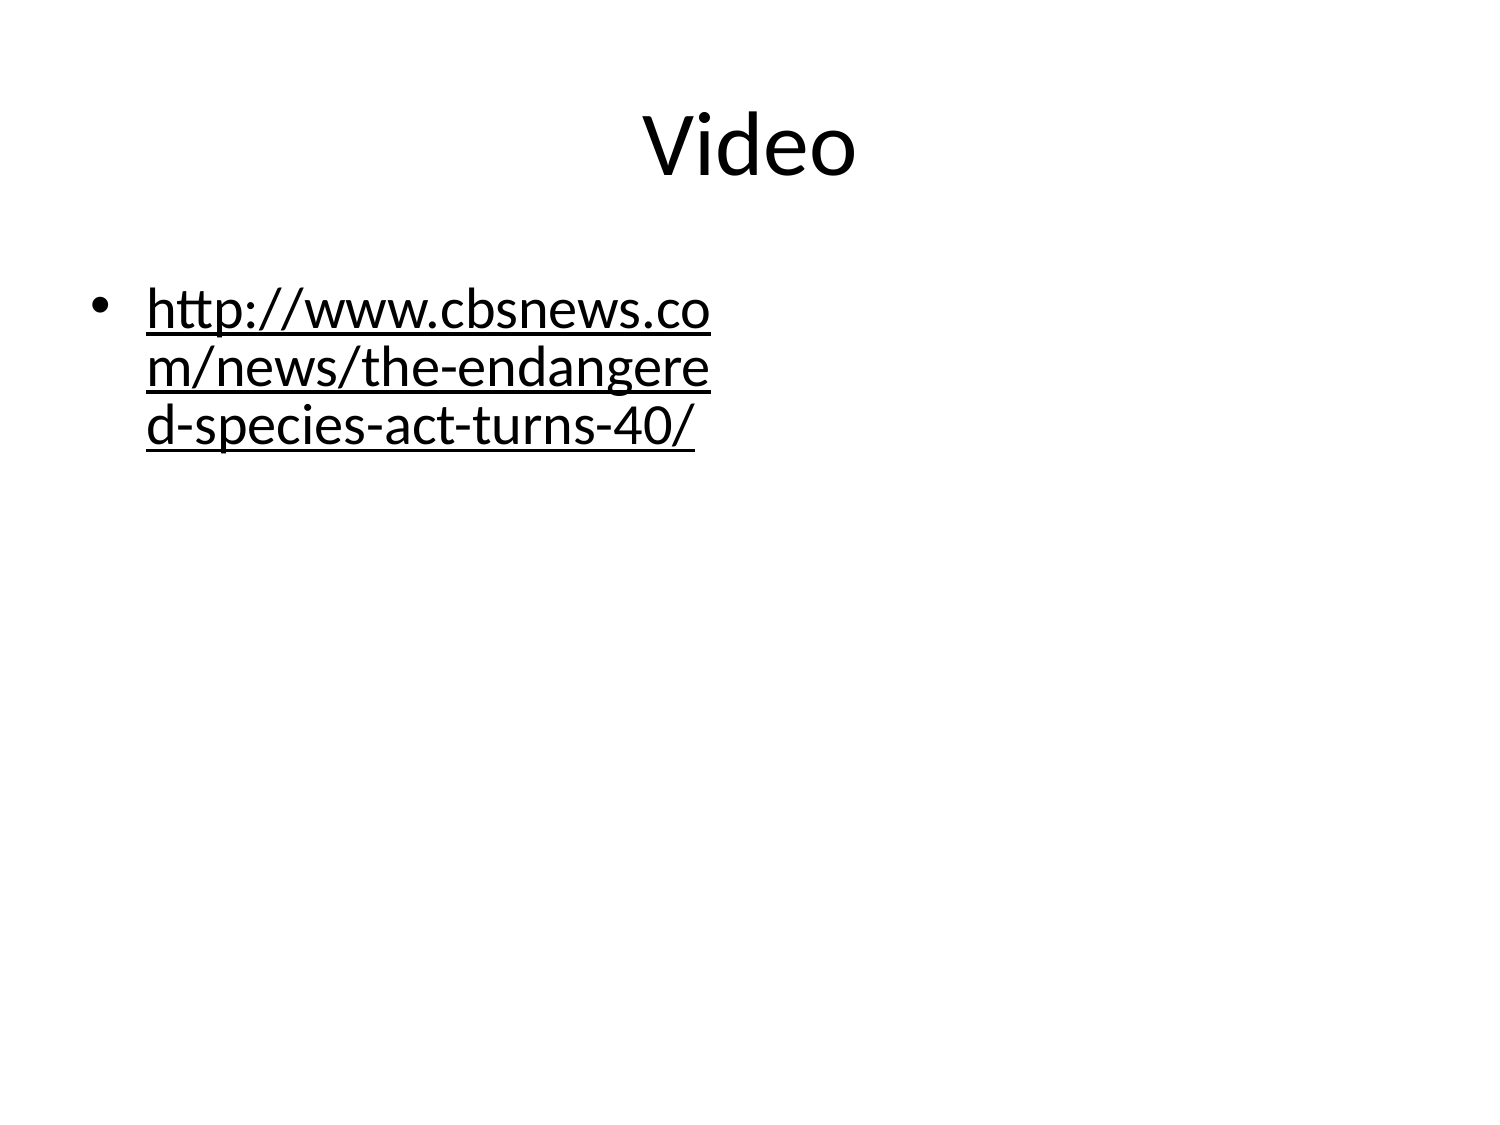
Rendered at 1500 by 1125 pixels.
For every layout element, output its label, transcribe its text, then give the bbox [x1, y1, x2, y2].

list http://www.cbsnews.com/news/the-endangered-species-act-turns-40/ [75, 262, 738, 1005]
title Video [75, 45, 1425, 233]
